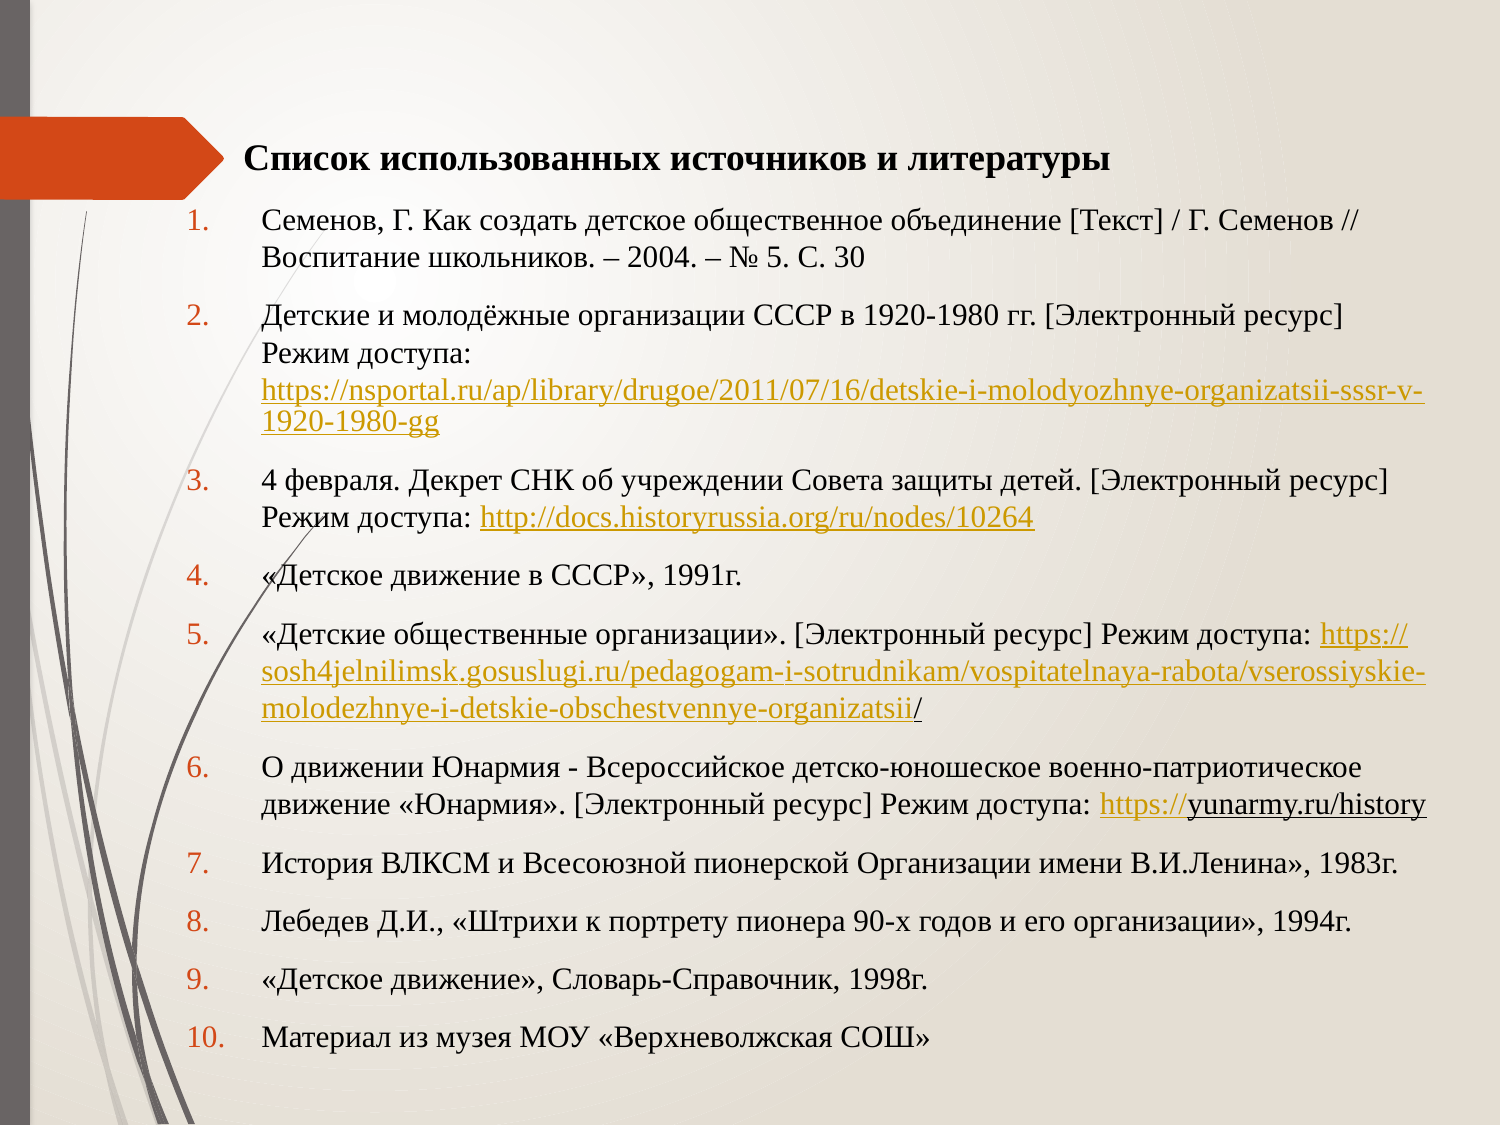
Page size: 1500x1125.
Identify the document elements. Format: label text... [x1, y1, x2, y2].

list Список использованных источников и литературы Семенов, Г. Как создать детское общественное объединение [Текст] / Г. Семенов // Воспитание школьников. – 2004. – № 5. С. 30 Детские и молодёжные организации СССР в 1920-1980 гг. [Электронный ресурс] Режим доступа: https://nsportal.ru/ap/library/drugoe/2011/07/16/detskie-i-molodyozhnye-organizatsii-sssr-v-1920-1980-gg 4 февраля. Декрет СНК об учреждении Совета защиты детей. [Электронный ресурс] Режим доступа: http://docs.historyrussia.org/ru/nodes/10264 «Детское движение в СССР», 1991г. «Детские общественные организации». [Электронный ресурс] Режим доступа: https://sosh4jelnilimsk.gosuslugi.ru/pedagogam-i-sotrudnikam/vospitatelnaya-rabota/vserossiyskie-molodezhnye-i-detskie-obschestvennye-organizatsii/ О движении Юнармия - Всероссийское детско-юношеское военно-патриотическое движение «Юнармия». [Электронный ресурс] Режим доступа: https://yunarmy.ru/history История ВЛКСМ и Всесоюзной пионерской Организации имени В.И.Ленина», 1983г. Лебедев Д.И., «Штрихи к портрету пионера 90-х годов и его организации», 1994г. «Детское движение», Словарь-Справочник, 1998г. Материал из музея МОУ «Верхневолжская СОШ» [171, 125, 1447, 1011]
